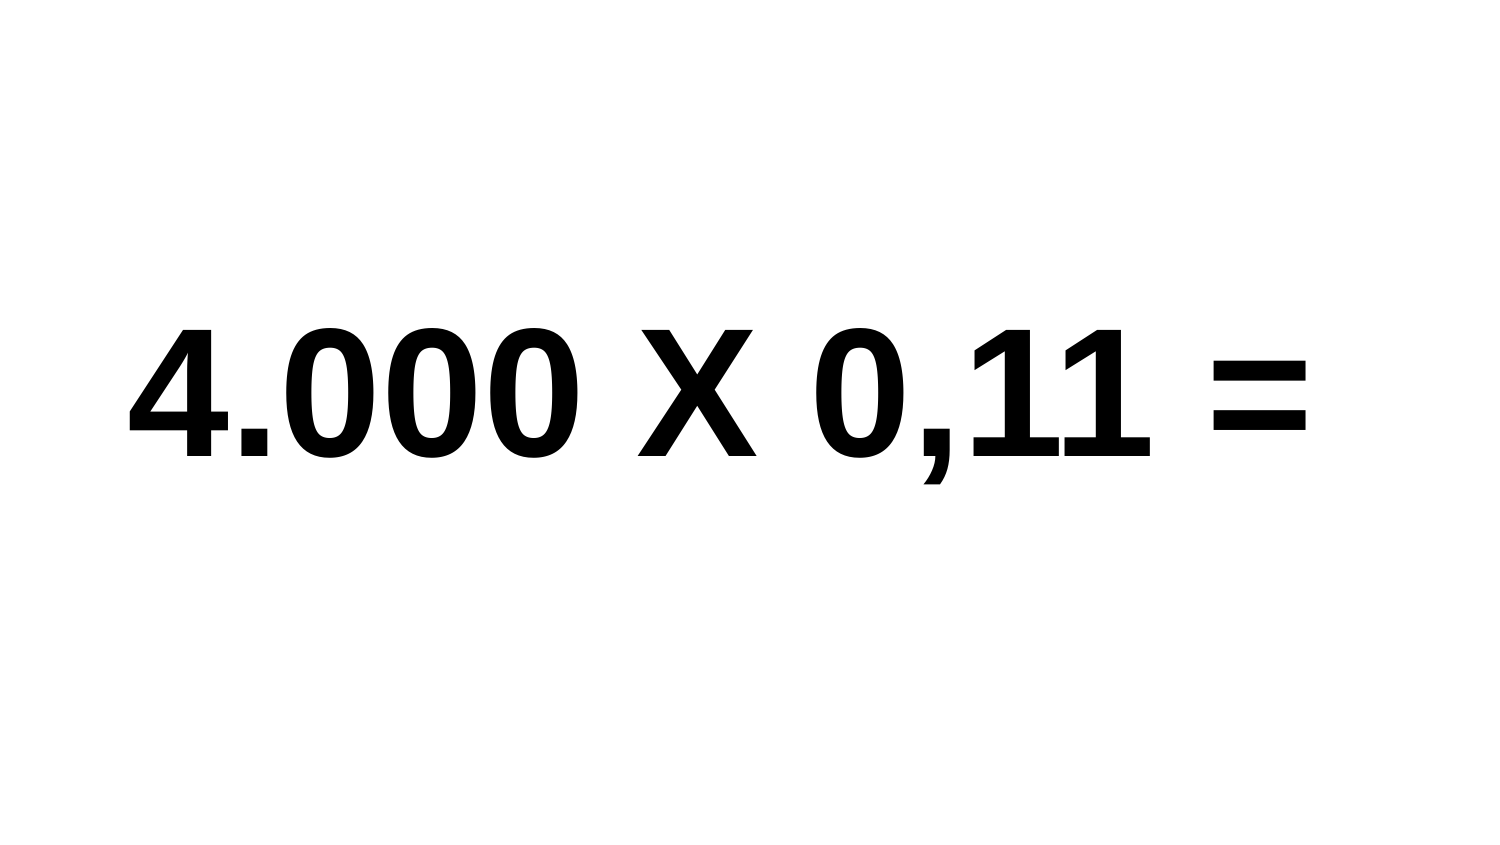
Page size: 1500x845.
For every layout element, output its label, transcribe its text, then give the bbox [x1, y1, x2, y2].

text_box 4.000 X 0,11 = [112, 318, 1388, 509]
